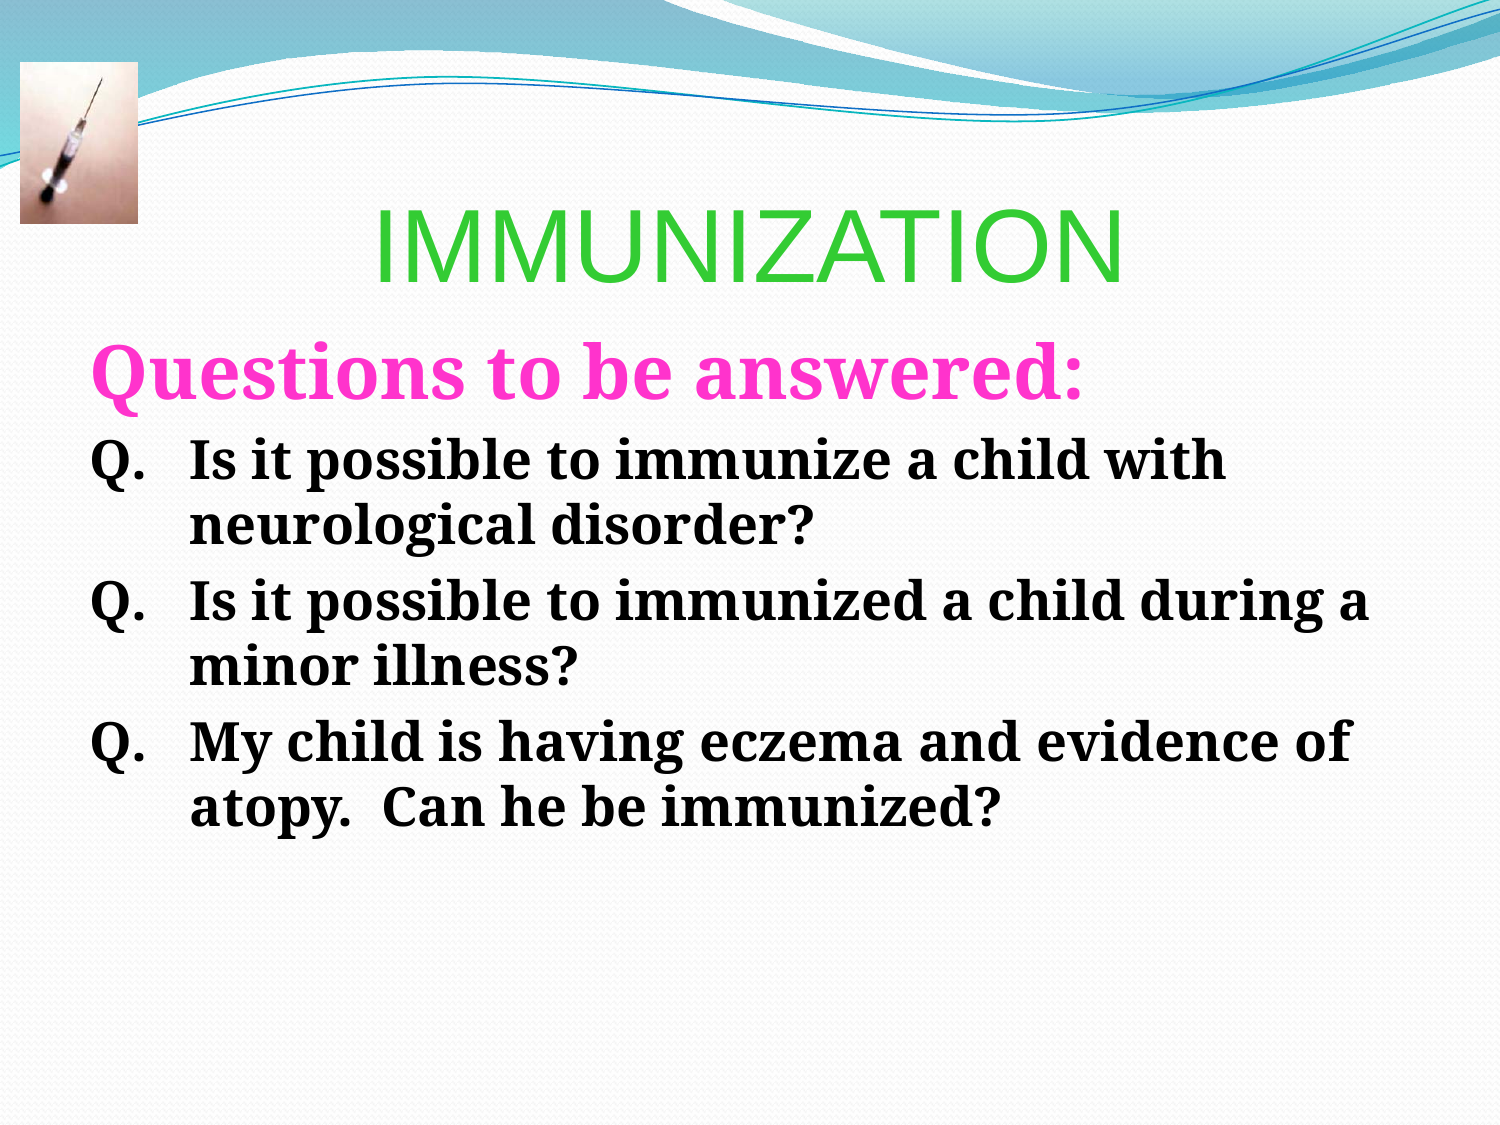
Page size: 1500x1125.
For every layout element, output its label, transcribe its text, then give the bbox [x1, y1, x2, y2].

title IMMUNIZATION [75, 115, 1425, 303]
list Questions to be answered: Q. Is it possible to immunize a child with neurological disorder? Q. Is it possible to immunized a child during a minor illness? Q. My child is having eczema and evidence of atopy. Can he be immunized? [75, 317, 1425, 1038]
picture [20, 62, 138, 224]
